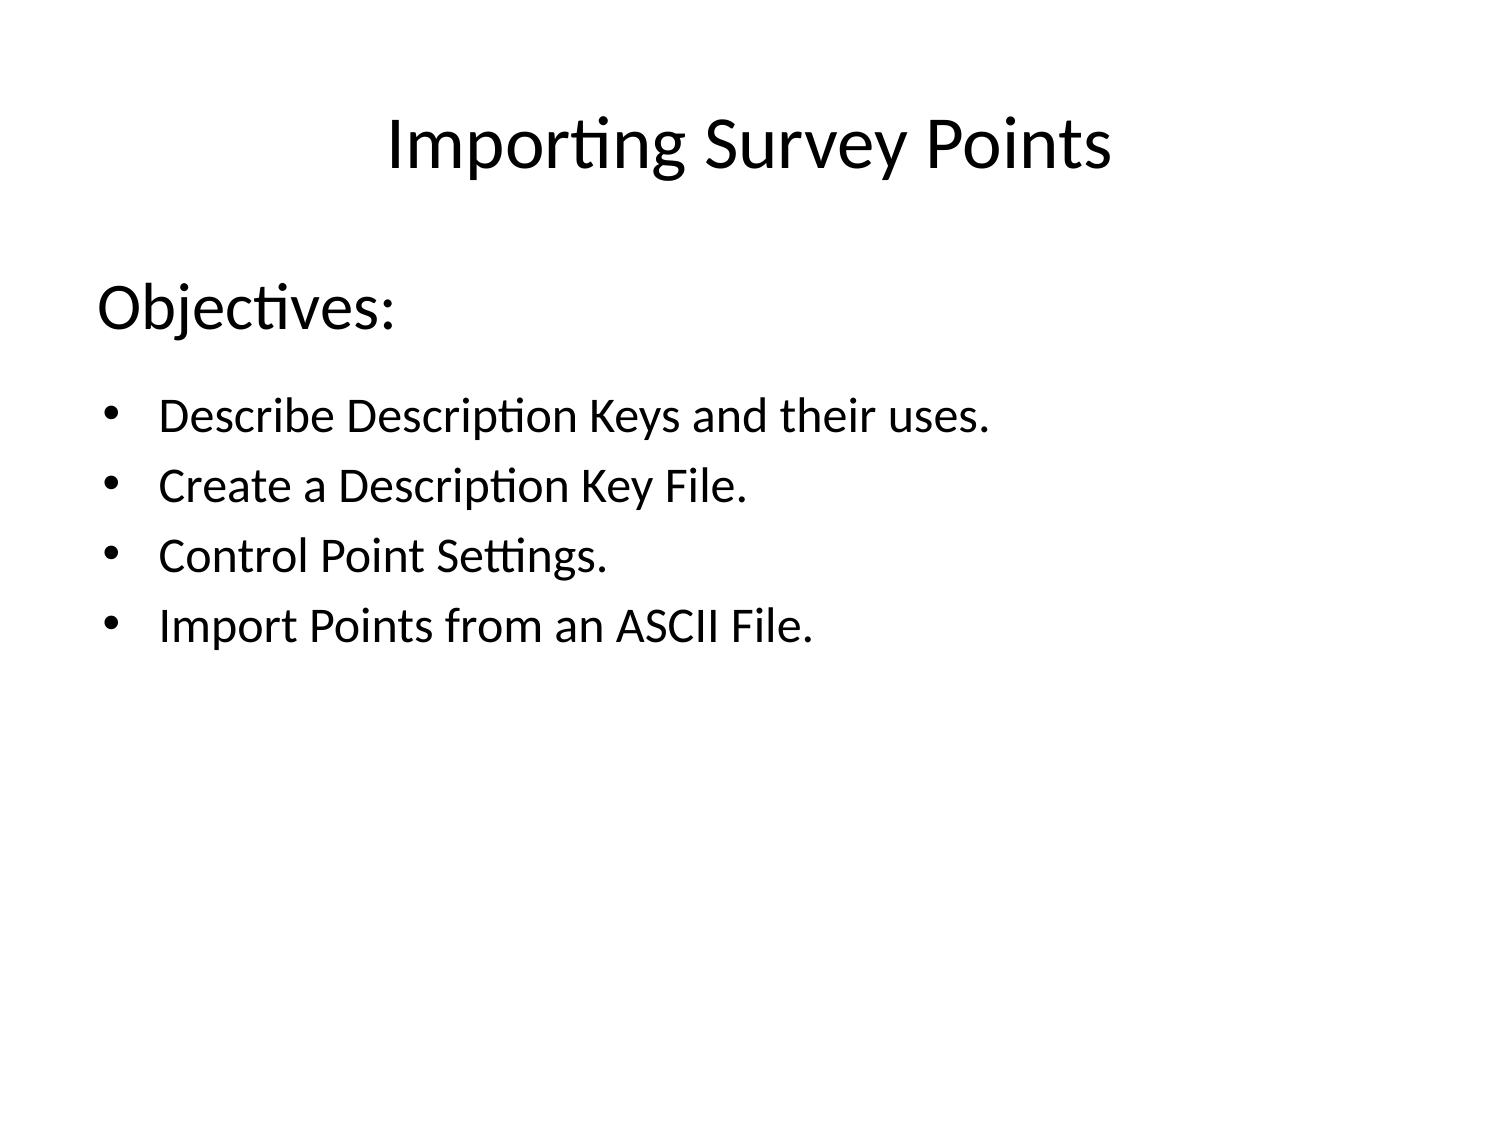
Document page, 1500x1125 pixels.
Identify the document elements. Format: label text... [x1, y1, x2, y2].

title Importing Survey Points [75, 45, 1425, 233]
list Describe Description Keys and their uses. Create a Description Key File. Control Point Settings. Import Points from an ASCII File. [87, 375, 1425, 1013]
text_box Objectives: [37, 237, 413, 350]
